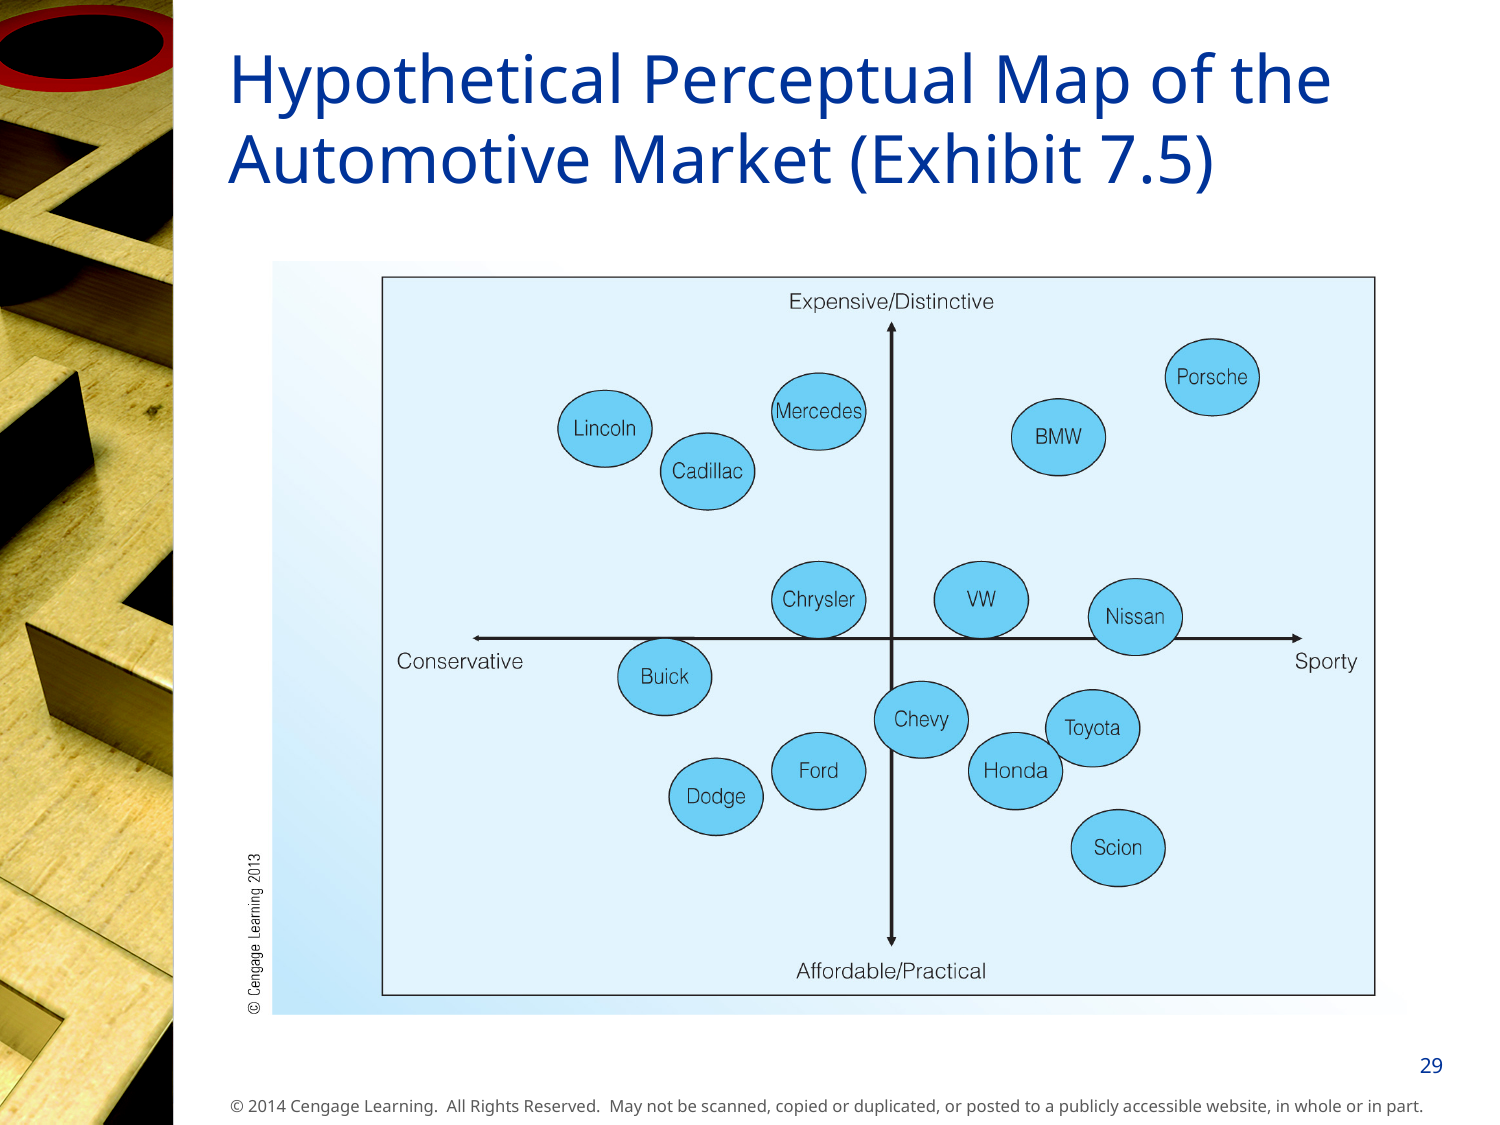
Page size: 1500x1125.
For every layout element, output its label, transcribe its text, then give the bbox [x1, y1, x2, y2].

title Hypothetical Perceptual Map of the Automotive Market (Exhibit 7.5) [213, 29, 1454, 213]
picture [247, 260, 1408, 1015]
slide_number 29 [1386, 1037, 1478, 1097]
picture [0, 0, 174, 1125]
